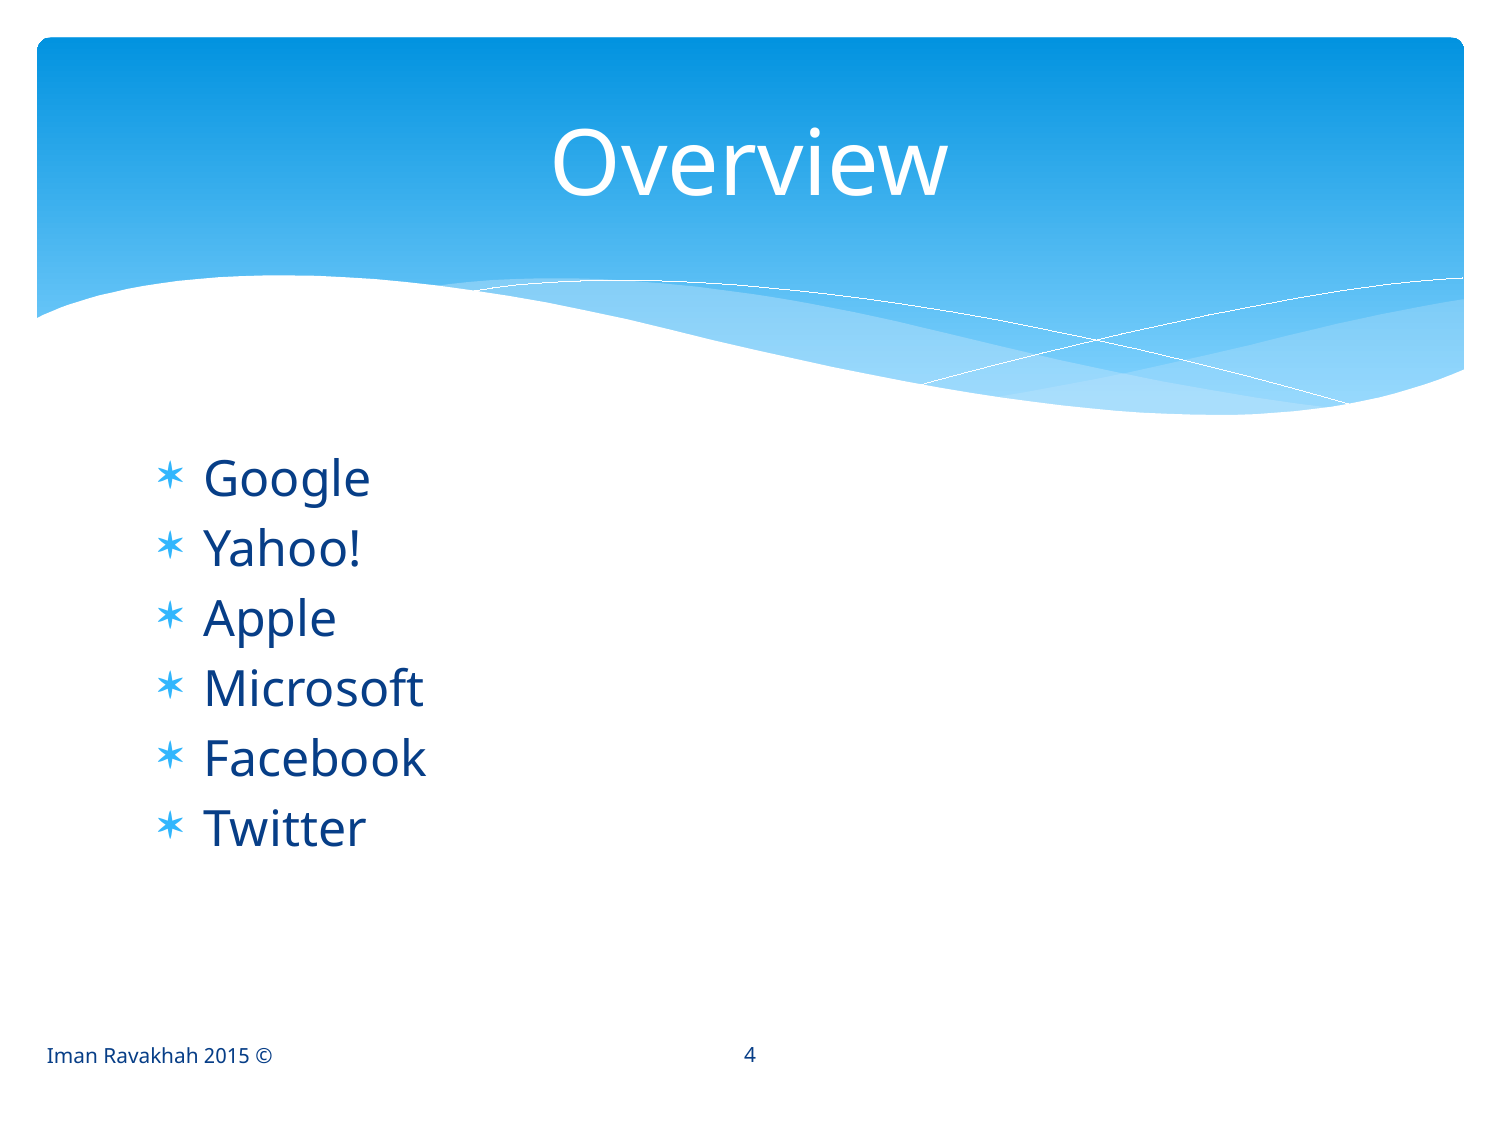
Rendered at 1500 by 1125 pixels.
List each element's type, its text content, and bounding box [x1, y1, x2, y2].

slide_number 4 [654, 1025, 846, 1086]
footer © 2015 Iman Ravakhah [31, 1025, 653, 1086]
list Google Yahoo! Apple Microsoft Facebook Twitter [143, 438, 1359, 1005]
title Overview [75, 55, 1425, 261]
